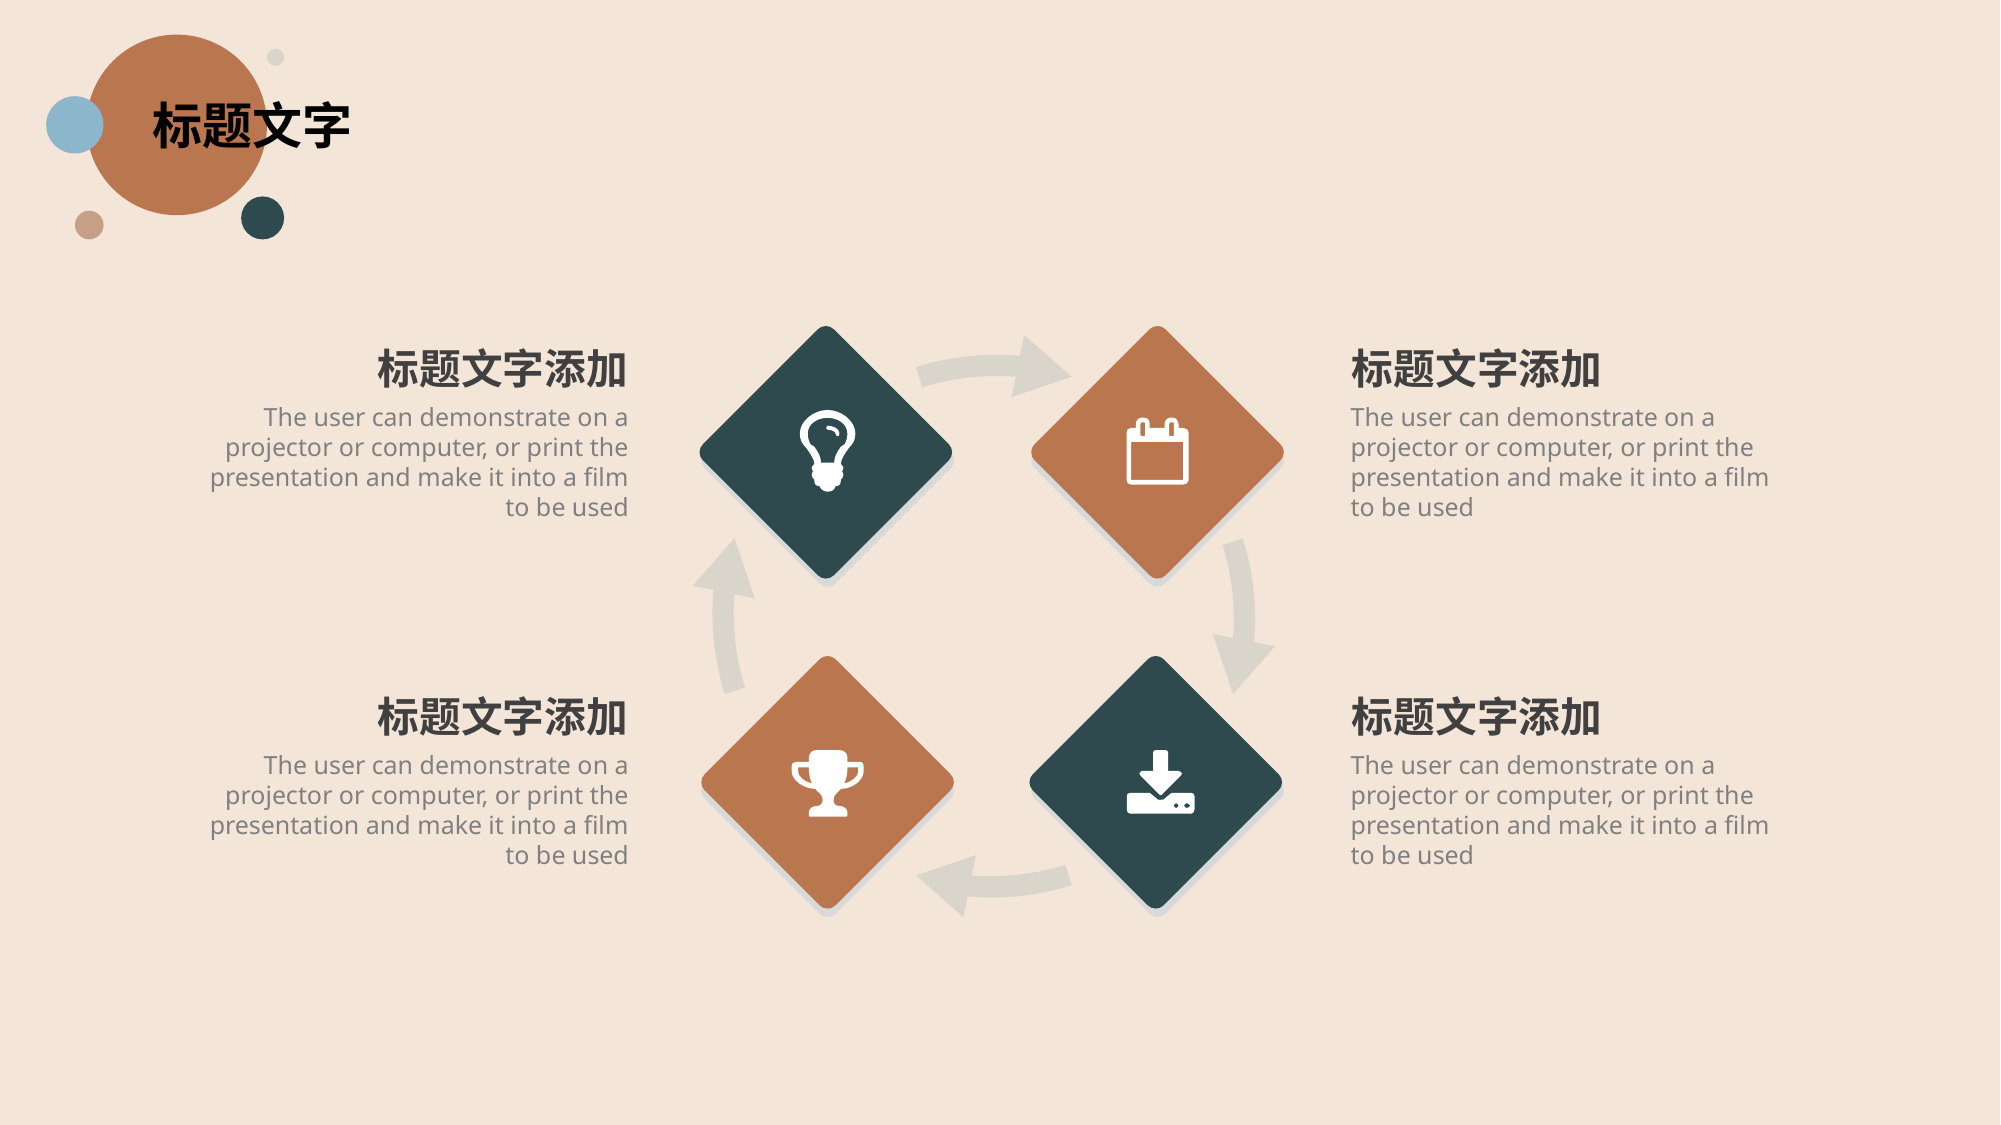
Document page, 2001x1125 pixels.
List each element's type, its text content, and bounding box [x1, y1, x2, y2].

text_box 标题文字 [285, 86, 368, 162]
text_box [175, 683, 644, 879]
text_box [692, 324, 1286, 919]
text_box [1335, 683, 1805, 879]
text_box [46, 34, 285, 240]
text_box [1335, 335, 1805, 531]
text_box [175, 335, 644, 531]
